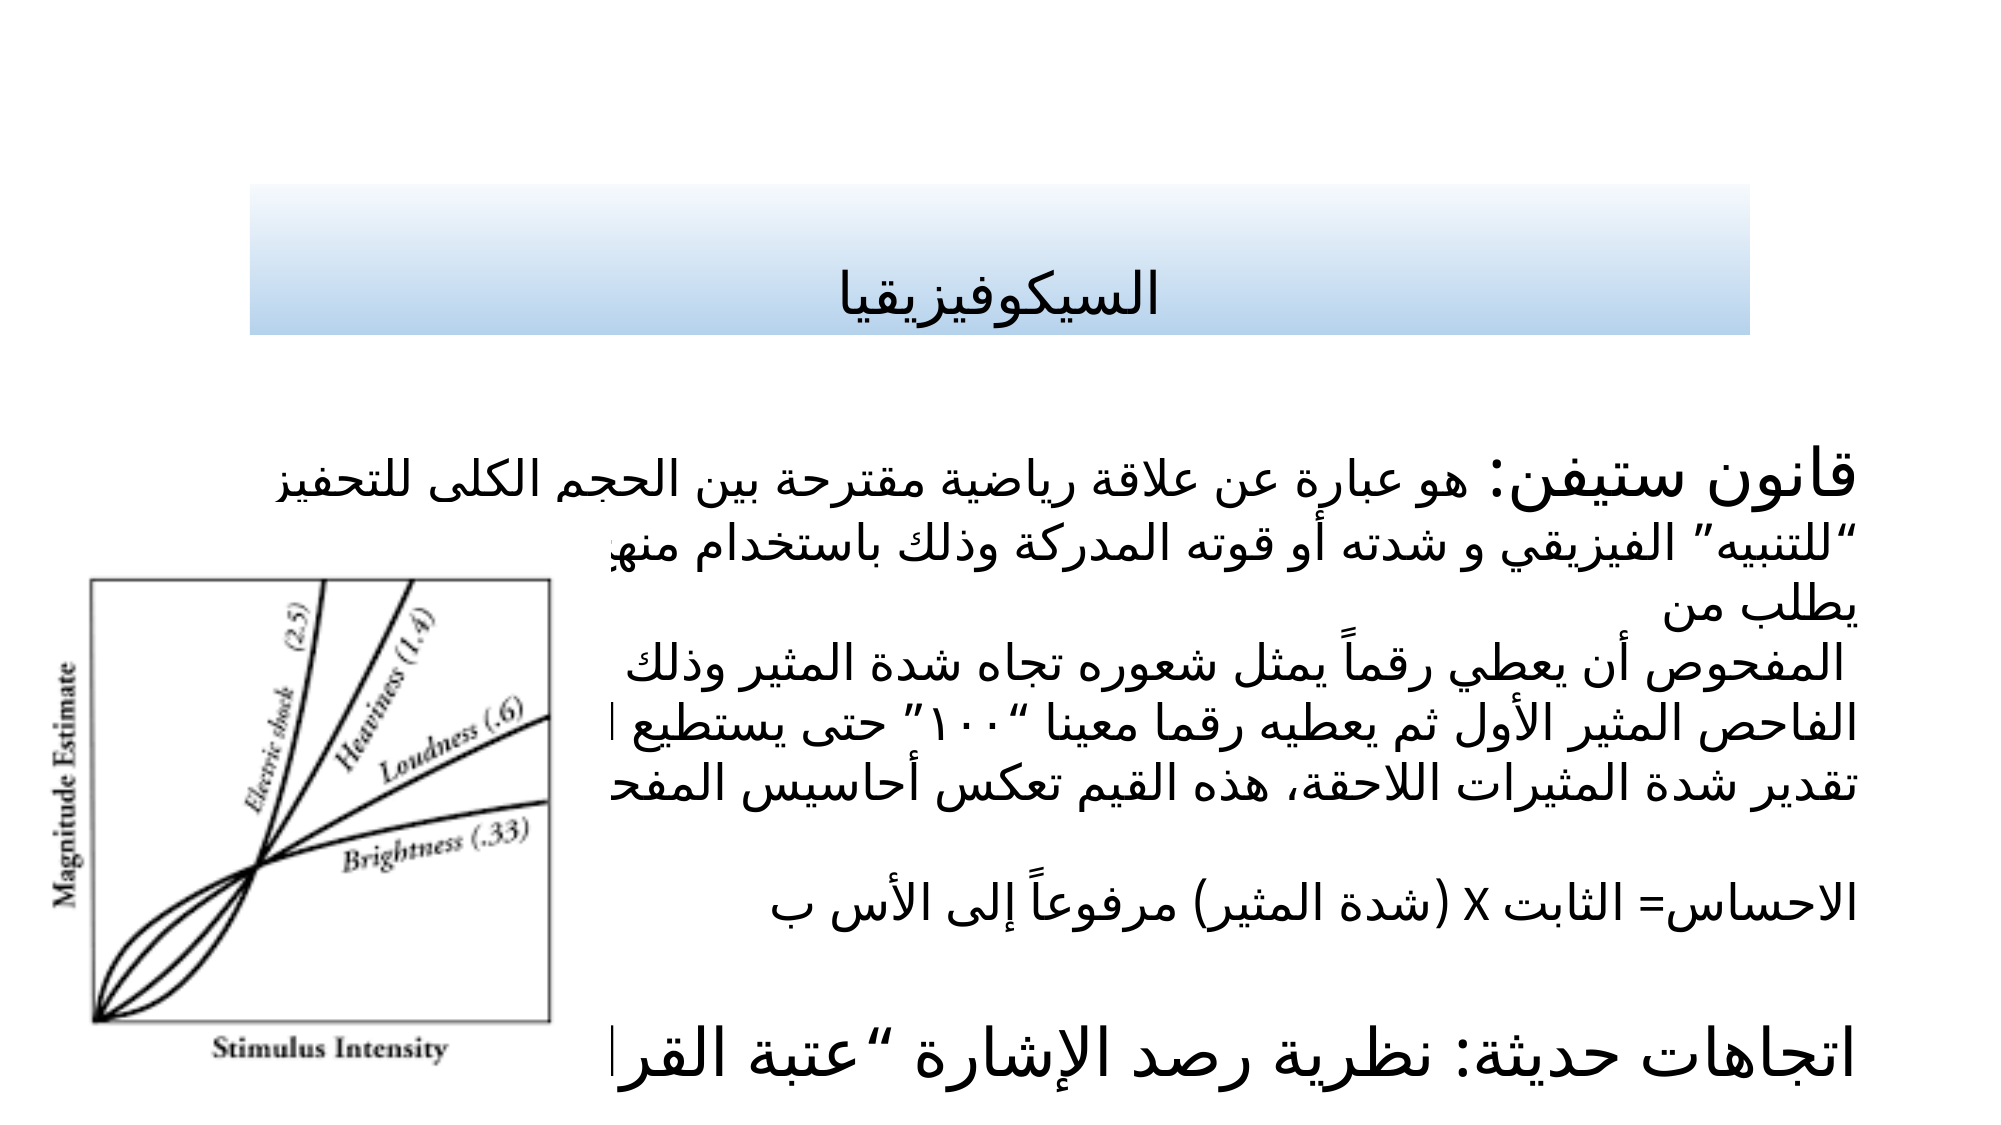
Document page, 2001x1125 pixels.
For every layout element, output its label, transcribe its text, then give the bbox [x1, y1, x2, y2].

picture [0, 502, 611, 1125]
subtitle قانون ستيفن: هو عبارة عن علاقة رياضية مقترحة بين الحجم الكلي للتحفيز “للتنبيه” الفيزيقي و شدته أو قوته المدركة وذلك باستخدام منهج تقدير الحجم، أي أن يطلب من المفحوص أن يعطي رقماً يمثل شعوره تجاه شدة المثير وذلك بعد أن يعرض الفاحص المثير الأول ثم يعطيه رقما معينا “١٠٠” حتى يستطيع المفحوص تقدير شدة المثيرات اللاحقة، هذه القيم تعكس أحاسيس المفحوص بشكل مباشر الاحساس= الثابت X (شدة المثير) مرفوعاً إلى الأس ب اتجاهات حديثة: نظرية رصد الإشارة “عتبة القرار” [117, 422, 1875, 1076]
title السيكوفيزيقيا [249, 184, 1750, 335]
